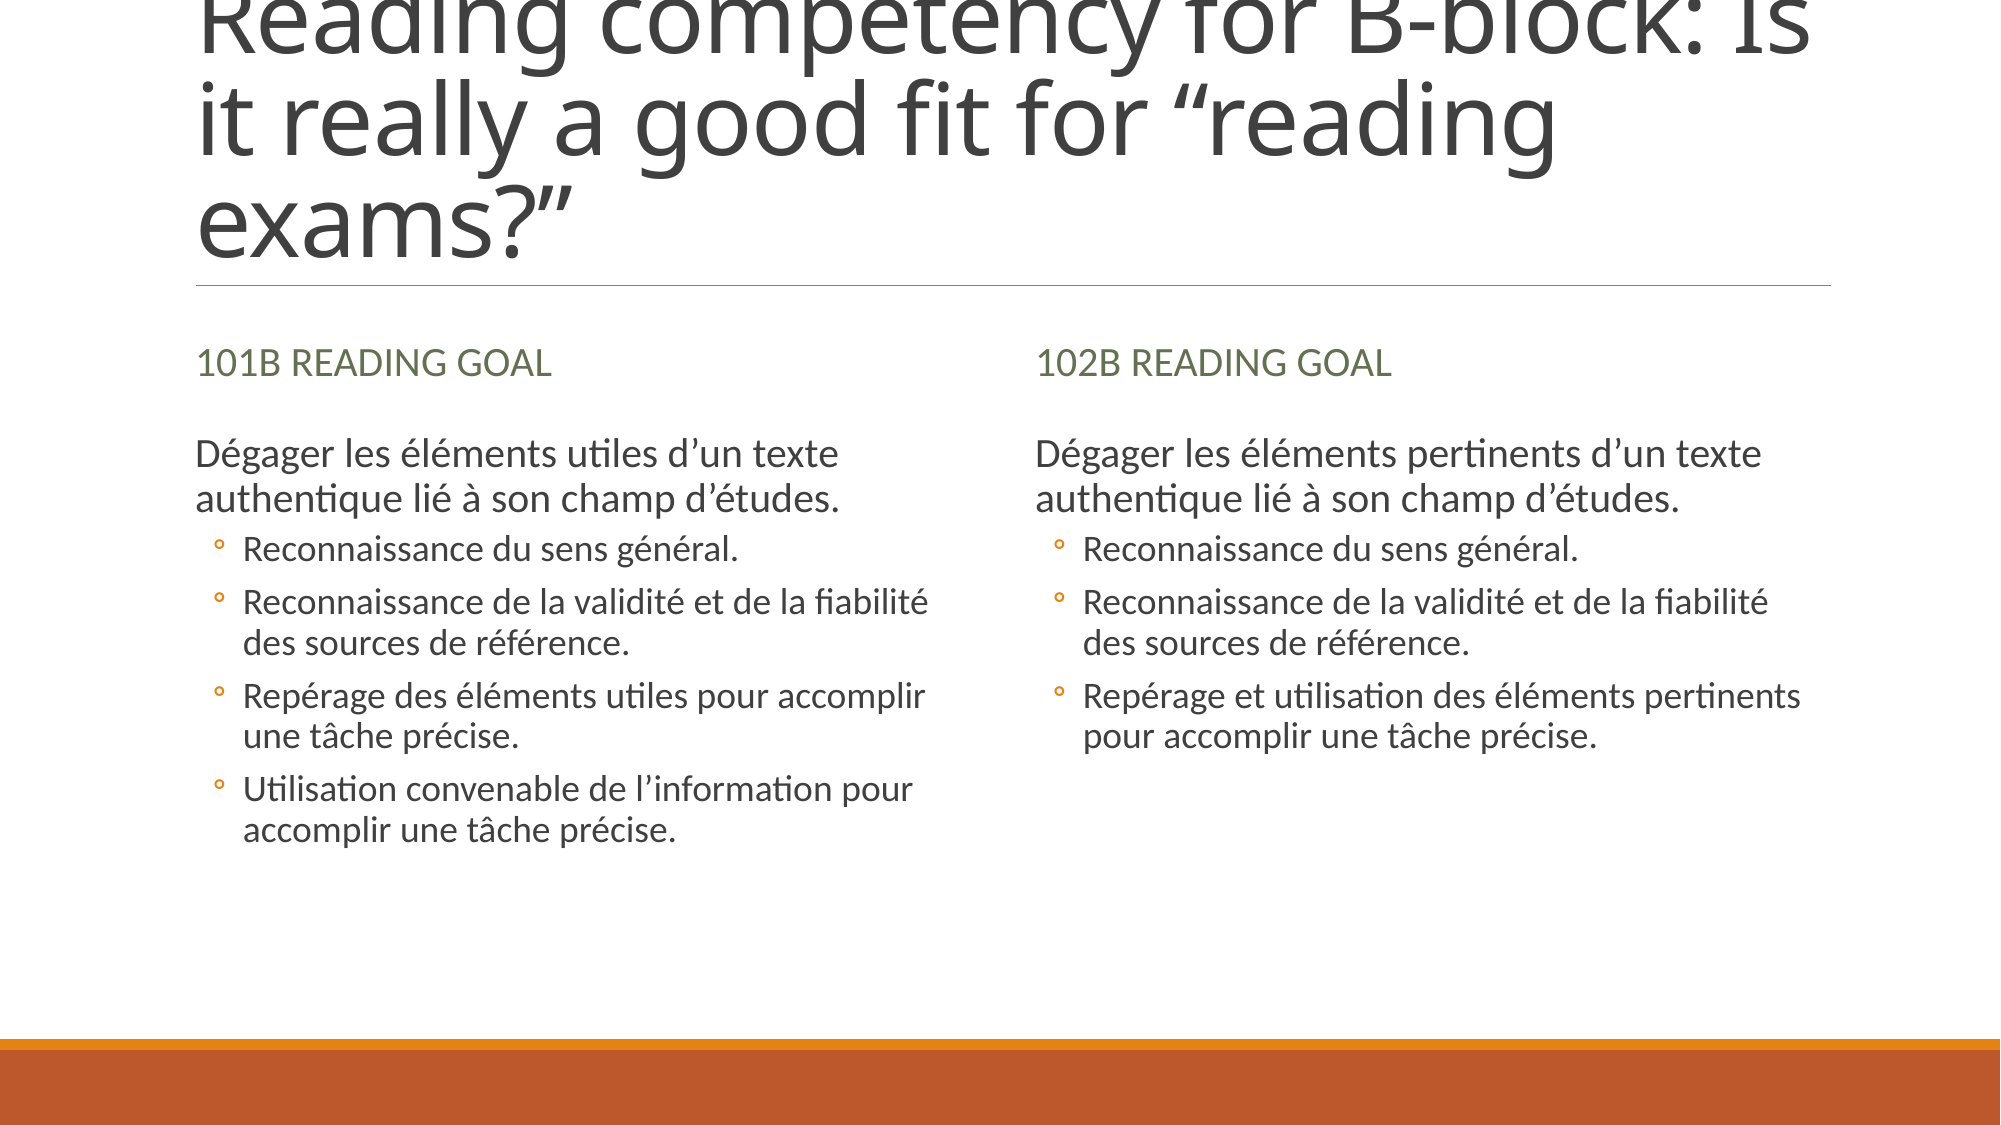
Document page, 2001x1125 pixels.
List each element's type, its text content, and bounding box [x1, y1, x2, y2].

list Dégager les éléments utiles d’un texte authentique lié à son champ d’études. Reconnaissance du sens général. Reconnaissance de la validité et de la fiabilité des sources de référence. Repérage des éléments utiles pour accomplir une tâche précise. Utilisation convenable de l’information pour accomplir une tâche précise. [180, 423, 990, 978]
list 102B reading goal [1020, 302, 1830, 423]
list 101B Reading goal [180, 302, 990, 423]
title Reading competency for B-block: Is it really a good fit for “reading exams?” [180, 47, 1830, 285]
list Dégager les éléments pertinents d’un texte authentique lié à son champ d’études. Reconnaissance du sens général. Reconnaissance de la validité et de la fiabilité des sources de référence. Repérage et utilisation des éléments pertinents pour accomplir une tâche précise. [1020, 423, 1830, 978]
